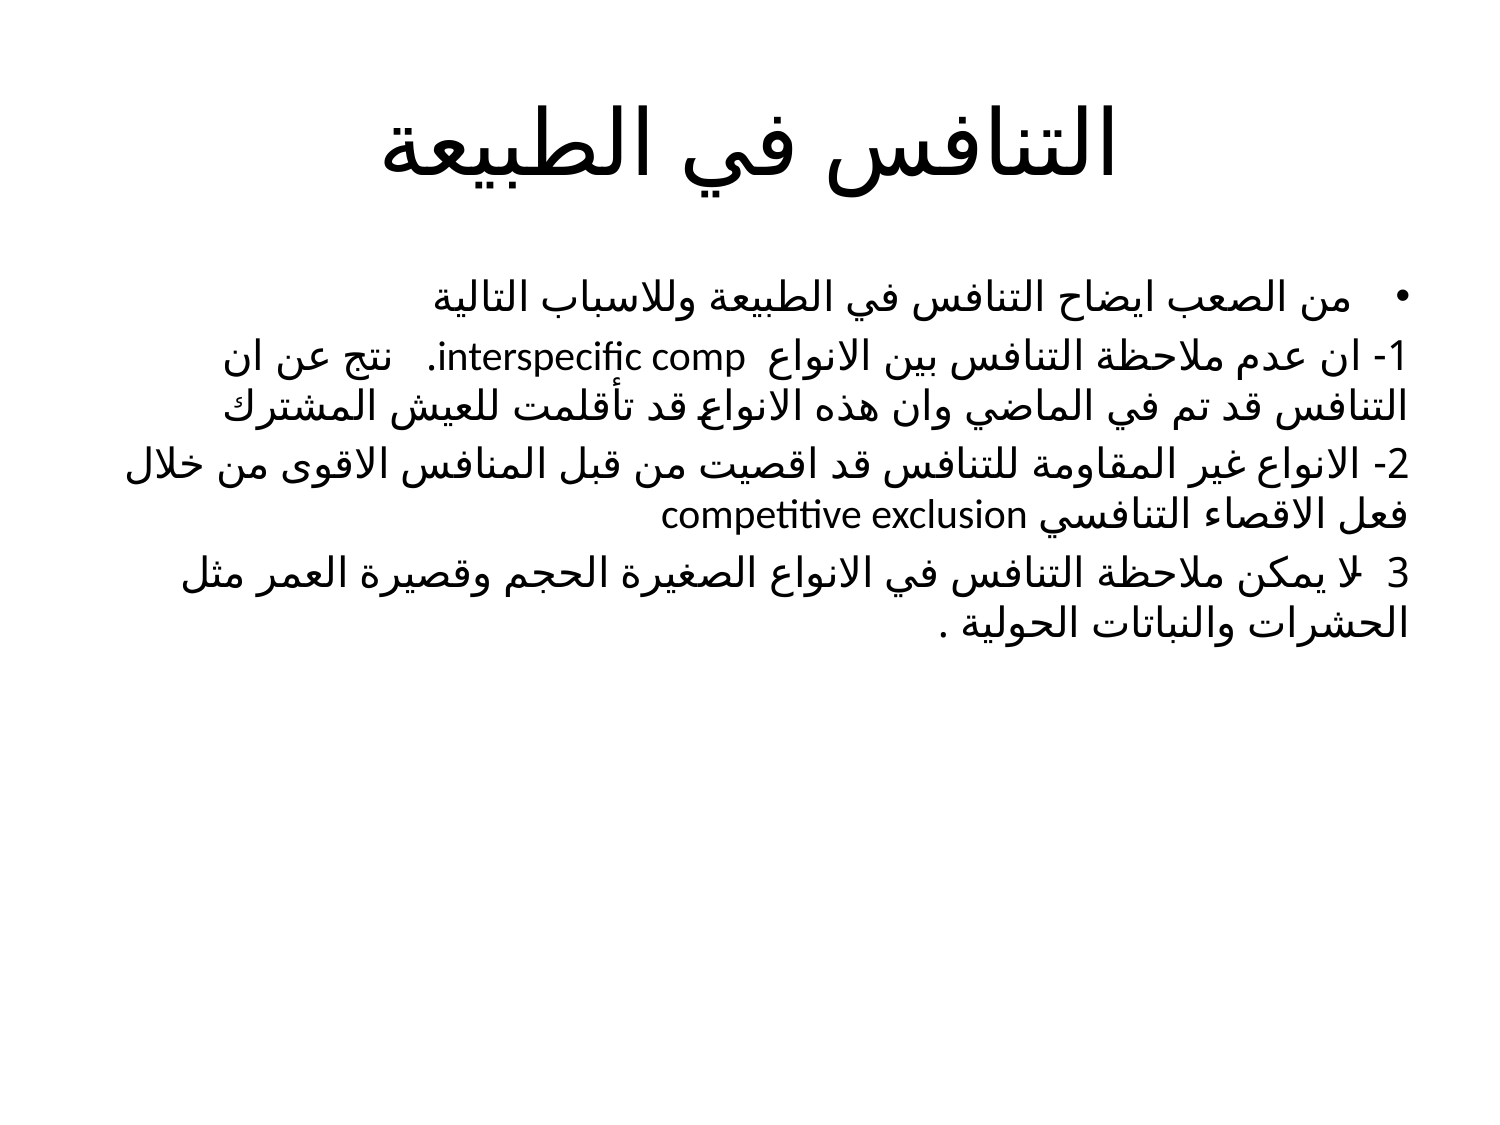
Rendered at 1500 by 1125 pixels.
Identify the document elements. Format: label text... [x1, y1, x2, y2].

list من الصعب ايضاح التنافس في الطبيعة وللاسباب التالية 1- ان عدم ملاحظة التنافس بين الانواع interspecific comp. نتج عن ان التنافس قد تم في الماضي وان هذه الانواع قد تأقلمت للعيش المشترك 2- الانواع غير المقاومة للتنافس قد اقصيت من قبل المنافس الاقوى من خلال فعل الاقصاء التنافسي competitive exclusion 3- لا يمكن ملاحظة التنافس في الانواع الصغيرة الحجم وقصيرة العمر مثل الحشرات والنباتات الحولية . [75, 262, 1425, 1005]
title التنافس في الطبيعة [75, 45, 1425, 233]
